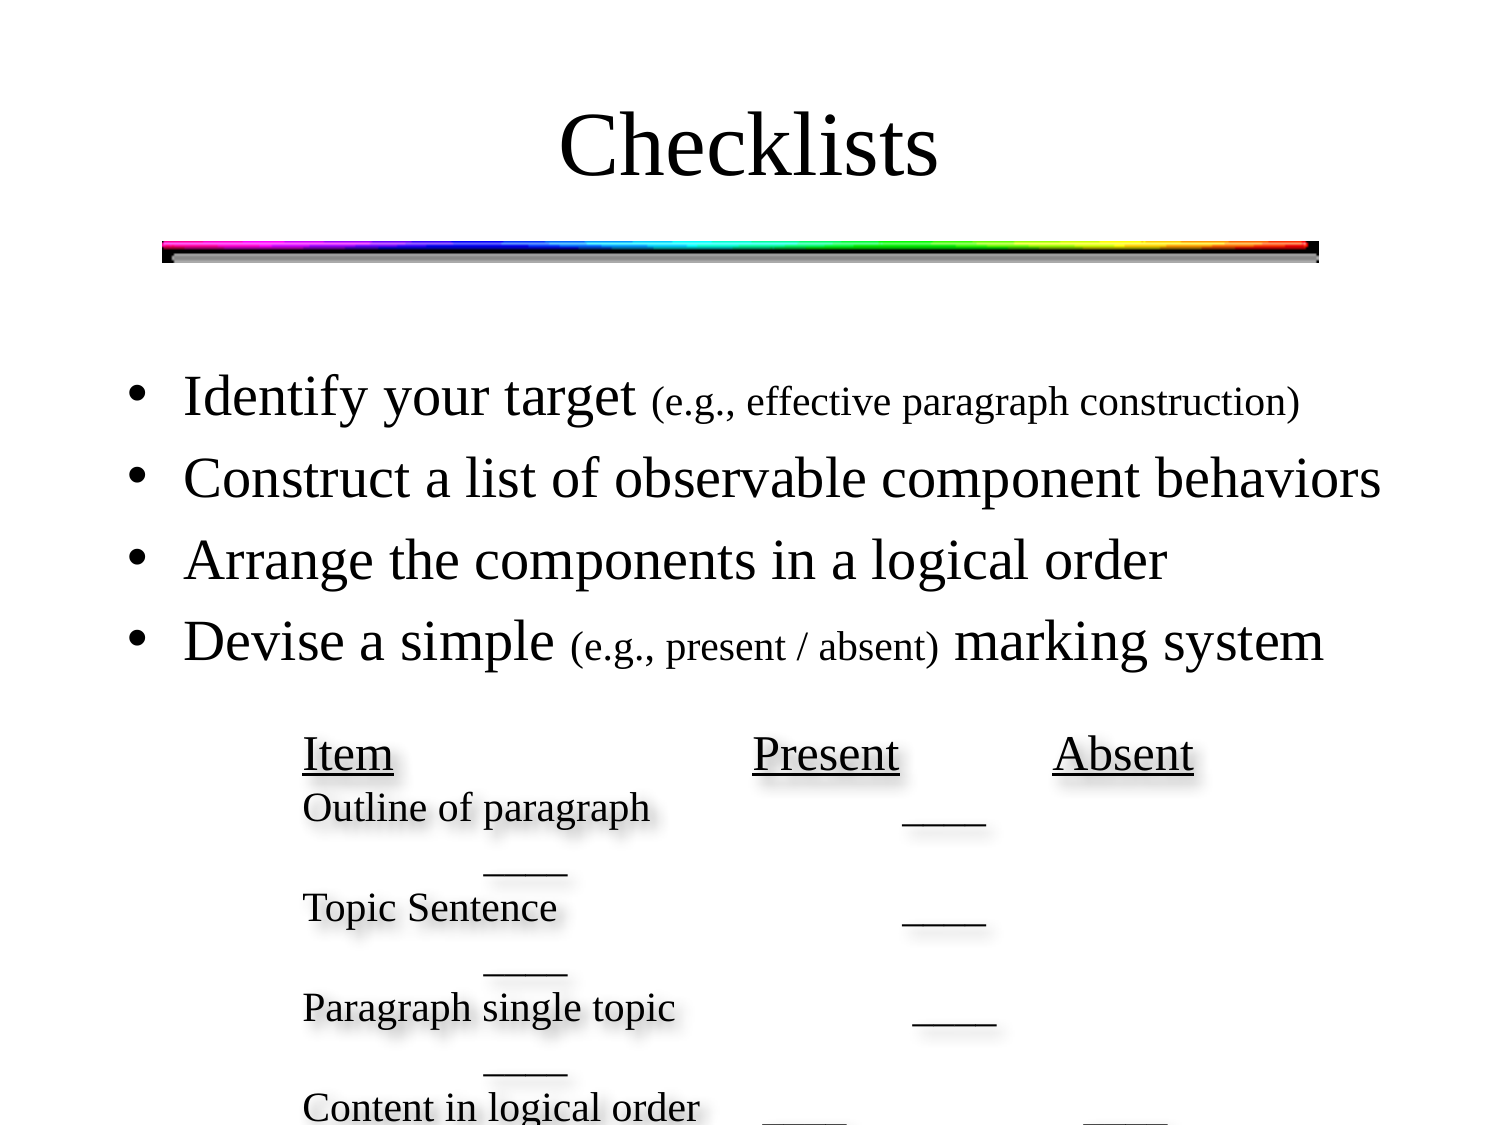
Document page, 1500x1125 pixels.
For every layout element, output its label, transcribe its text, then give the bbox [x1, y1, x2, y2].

title Checklists [75, 45, 1425, 233]
text_box Item Present Absent Outline of paragraph ____ ____ Topic Sentence ____ ____ Paragraph single topic ____ ____ Content in logical order ____ ____ Conclusion supported ____ ____ [287, 712, 1213, 1125]
list Identify your target (e.g., effective paragraph construction) Construct a list of observable component behaviors Arrange the components in a logical order Devise a simple (e.g., present / absent) marking system [112, 350, 1425, 688]
picture [162, 241, 1319, 263]
